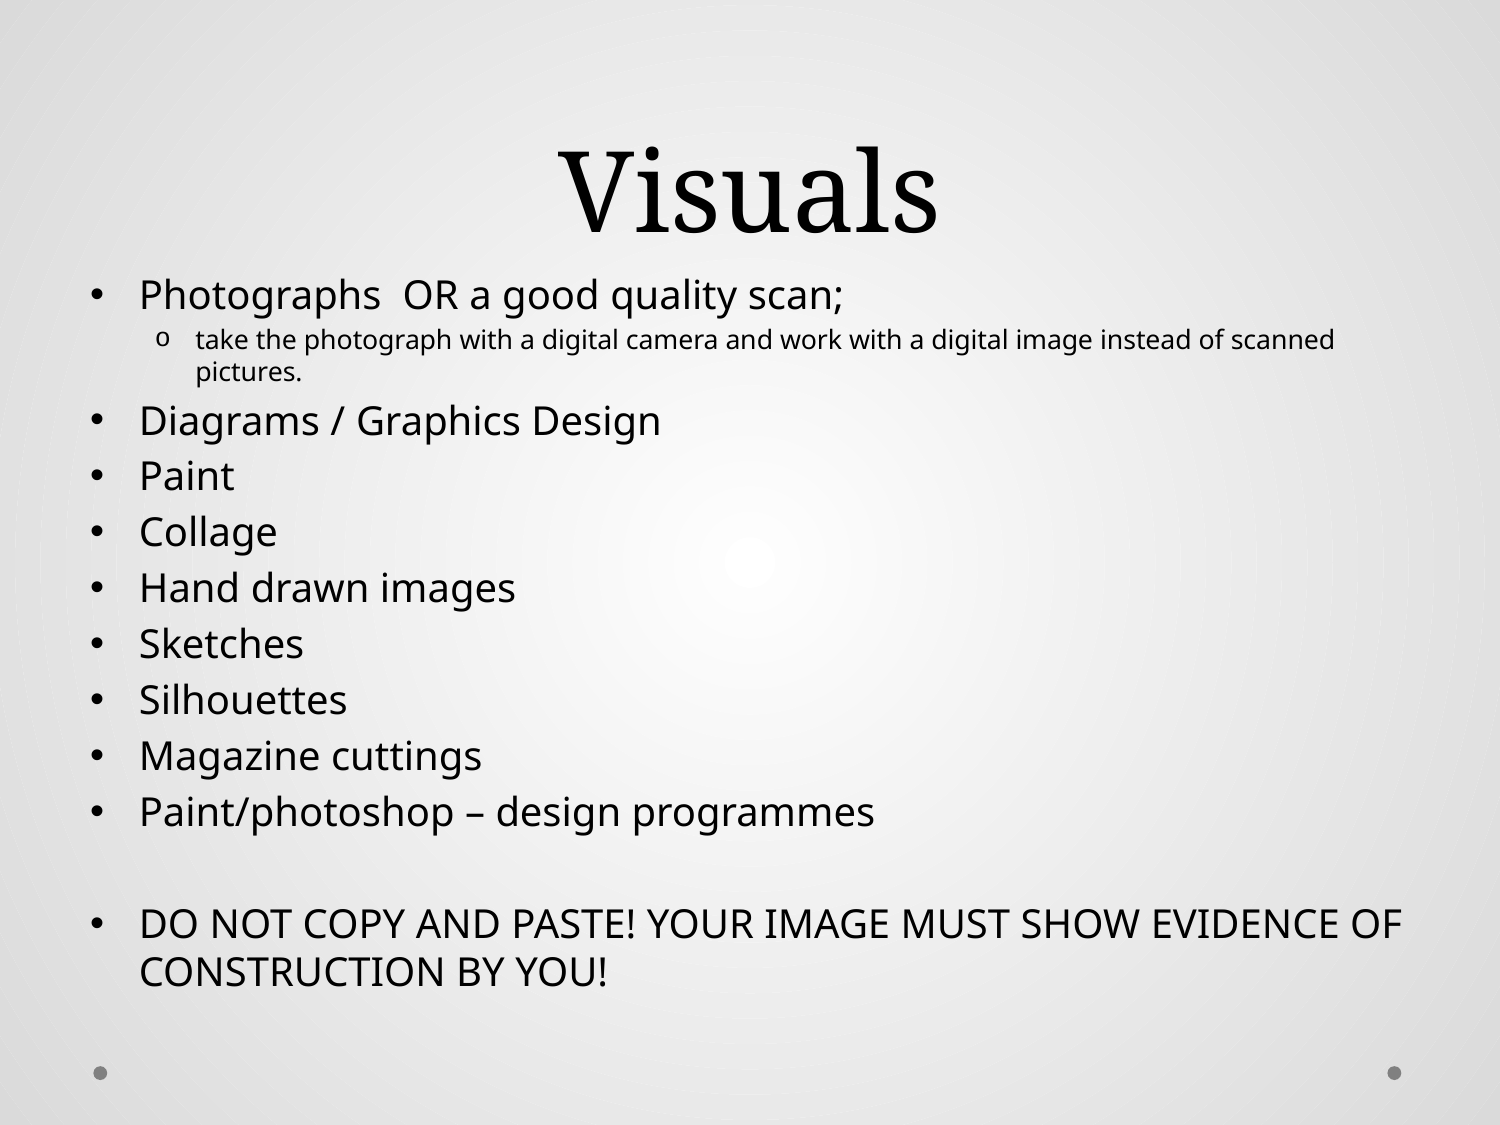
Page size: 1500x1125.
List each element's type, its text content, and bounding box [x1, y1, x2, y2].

title Visuals [75, 0, 1425, 262]
list Photographs OR a good quality scan; take the photograph with a digital camera and work with a digital image instead of scanned pictures. Diagrams / Graphics Design Paint Collage Hand drawn images Sketches Silhouettes Magazine cuttings Paint/photoshop – design programmes DO NOT COPY AND PASTE! YOUR IMAGE MUST SHOW EVIDENCE OF CONSTRUCTION BY YOU! [75, 262, 1425, 1005]
